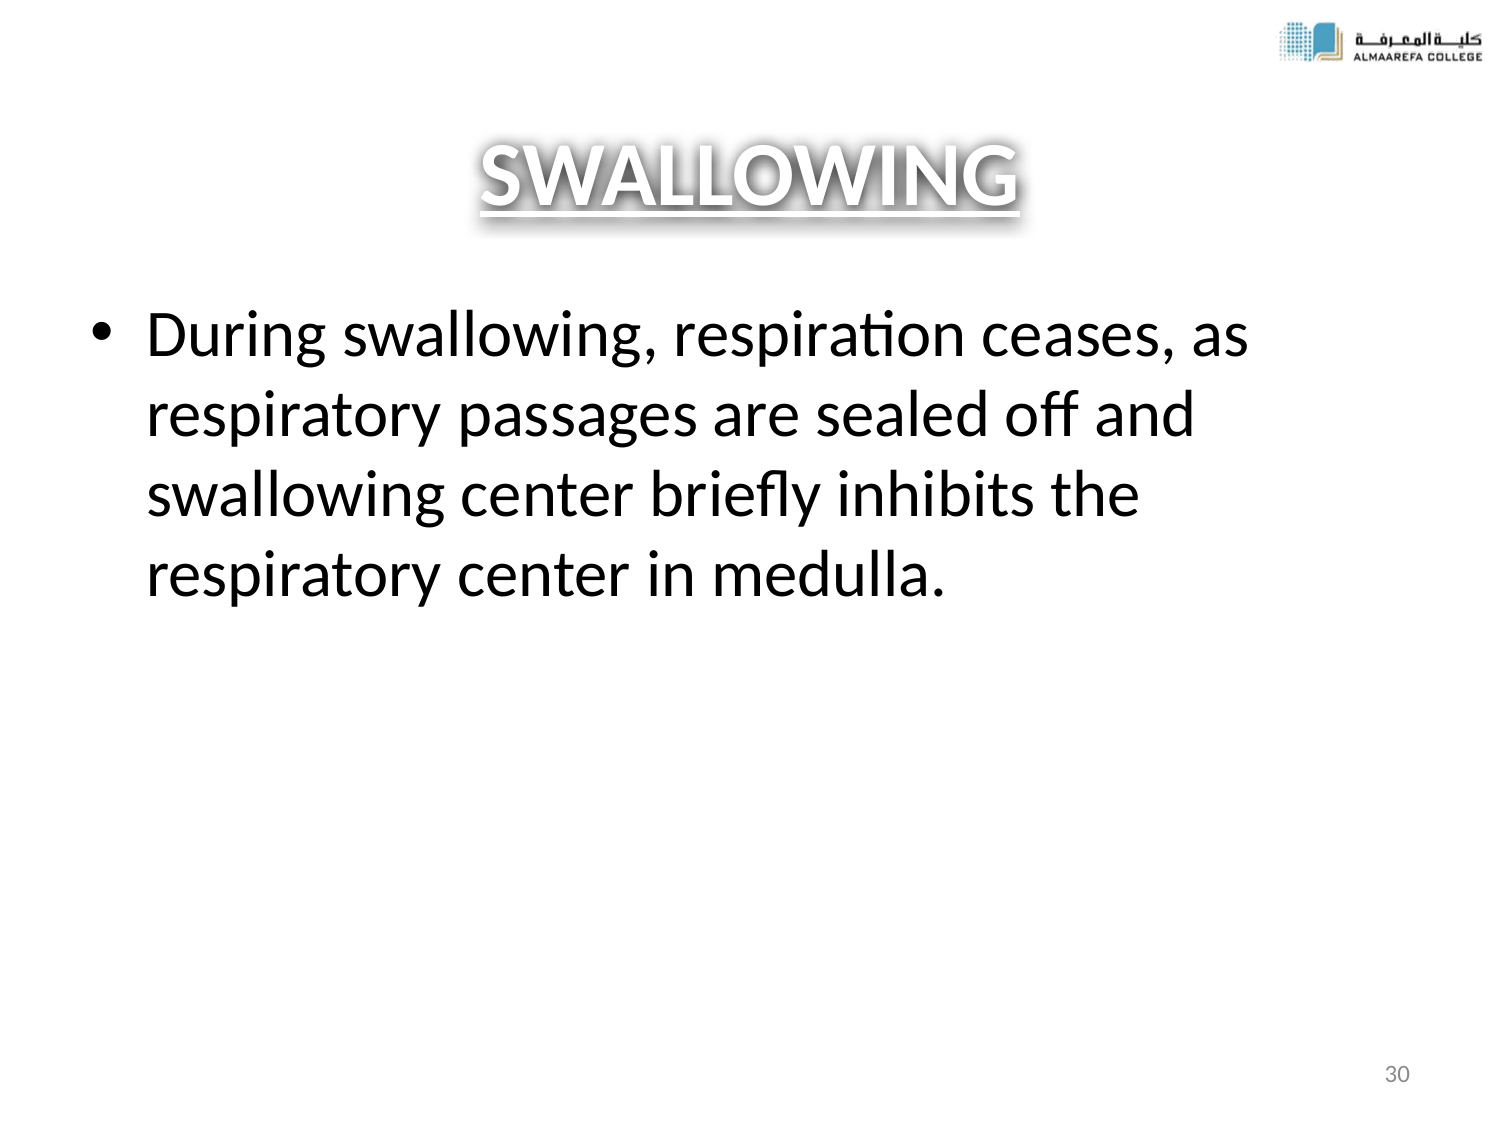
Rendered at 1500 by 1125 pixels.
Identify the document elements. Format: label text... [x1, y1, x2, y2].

slide_number 30 [1074, 1042, 1425, 1103]
title SWALLOWING [75, 75, 1425, 263]
list During swallowing, respiration ceases, as respiratory passages are sealed off and swallowing center briefly inhibits the respiratory center in medulla. [75, 282, 1425, 1025]
picture [1275, 12, 1487, 78]
